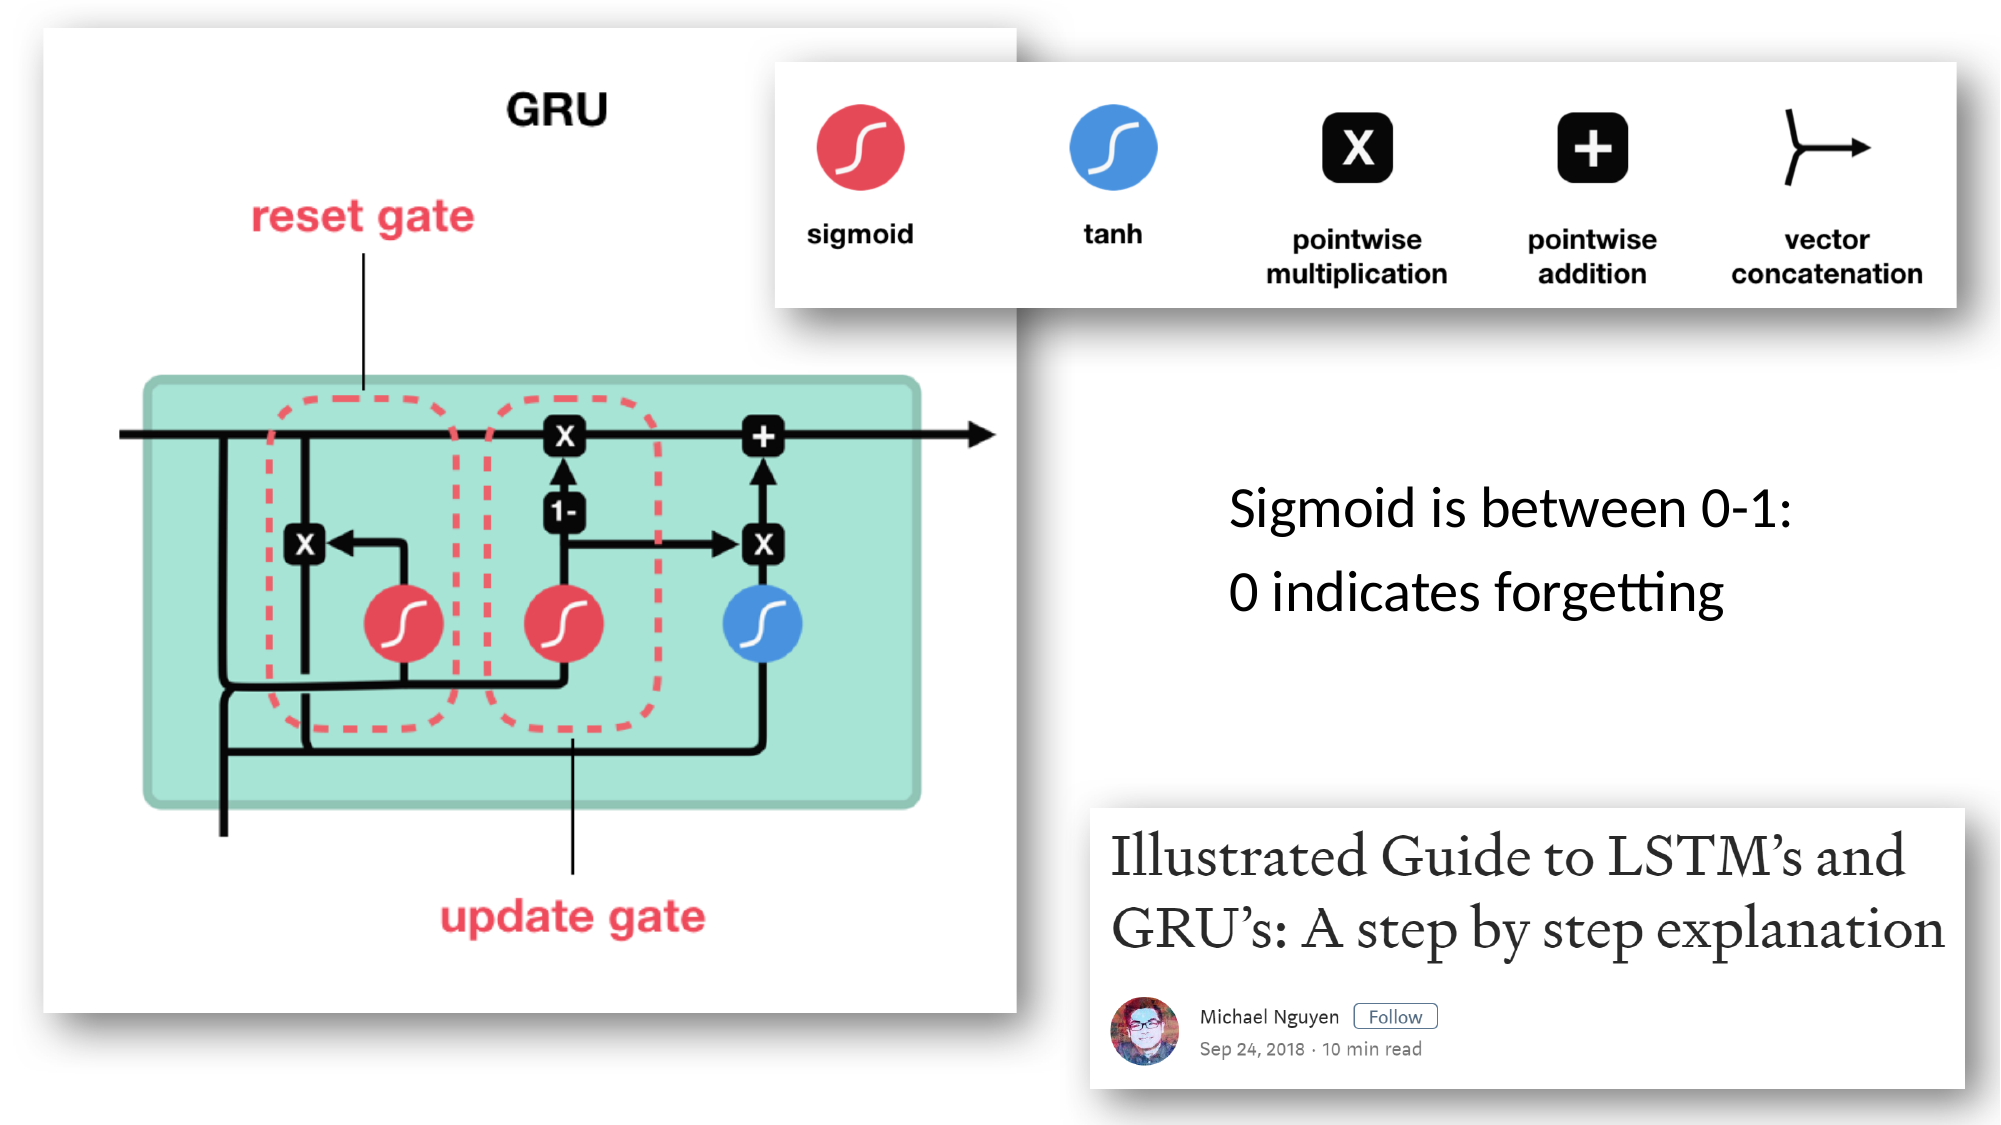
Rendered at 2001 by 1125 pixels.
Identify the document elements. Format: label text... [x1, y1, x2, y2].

list Sigmoid is between 0-1: 0 indicates forgetting [1214, 470, 1863, 639]
picture [1090, 808, 1965, 1089]
picture [43, 28, 1957, 1013]
